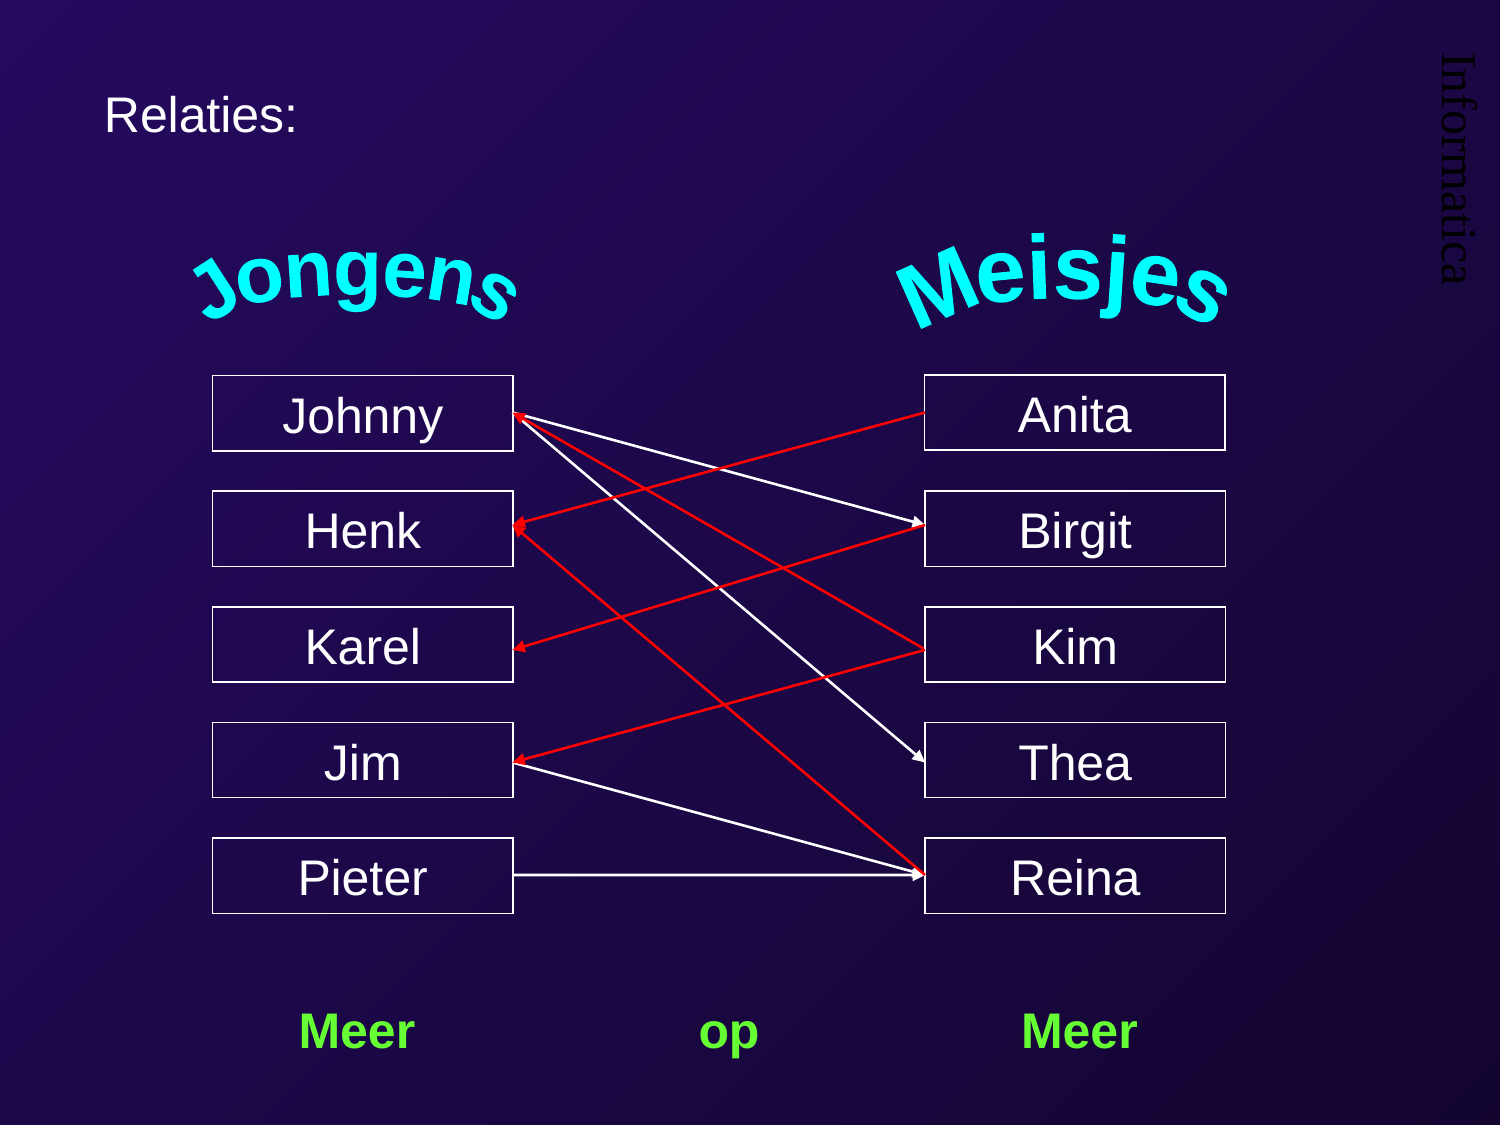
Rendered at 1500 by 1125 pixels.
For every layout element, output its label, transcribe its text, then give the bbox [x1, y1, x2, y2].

text_box [518, 412, 919, 647]
text_box Relaties: [88, 75, 313, 150]
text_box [283, 990, 1153, 1066]
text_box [212, 374, 514, 915]
text_box [518, 489, 645, 528]
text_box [924, 373, 1226, 915]
text_box [825, 678, 919, 761]
text_box [719, 469, 919, 528]
text_box [518, 617, 620, 653]
text_box [521, 765, 919, 878]
text_box [518, 704, 724, 766]
text_box [518, 526, 919, 871]
